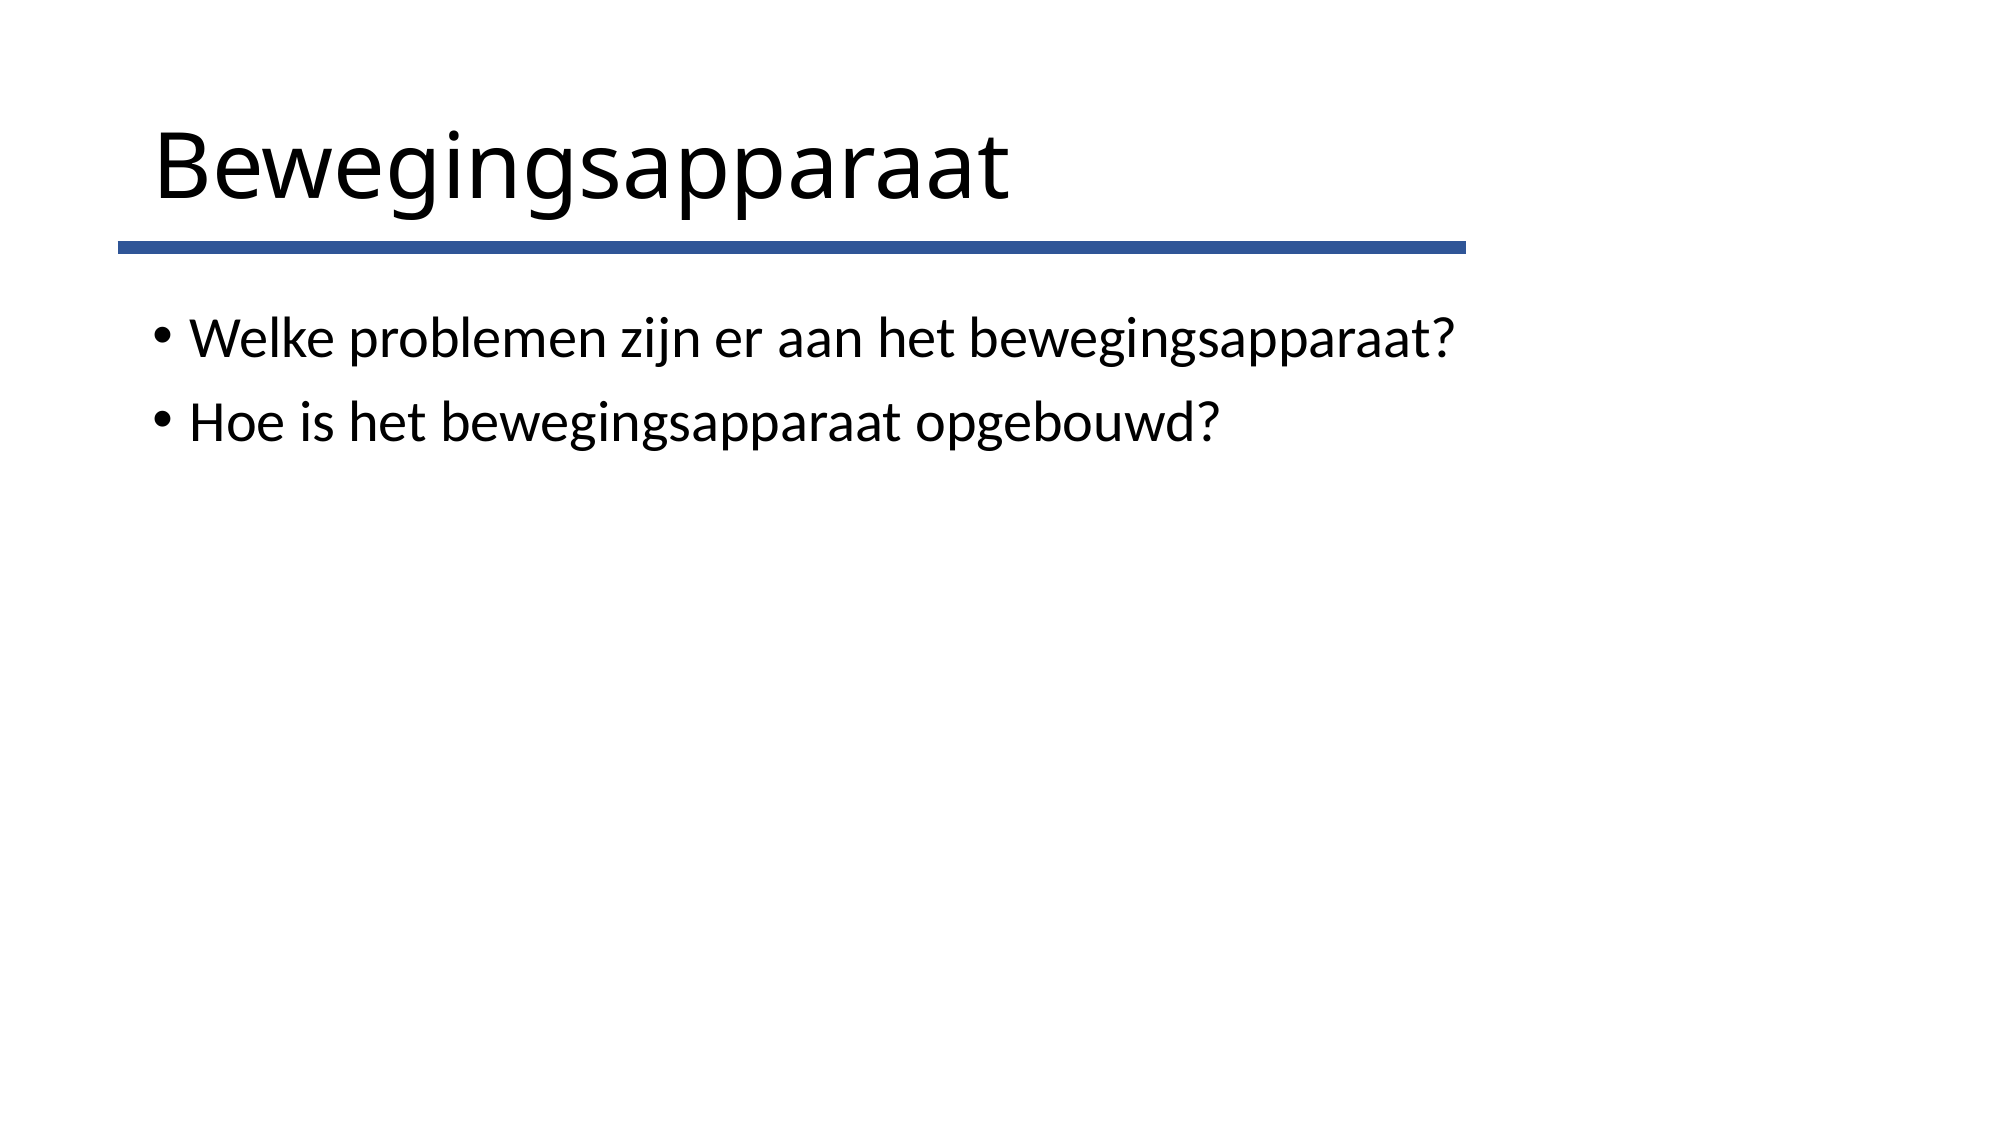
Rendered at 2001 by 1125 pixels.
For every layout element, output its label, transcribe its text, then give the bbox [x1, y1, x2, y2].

title Bewegingsapparaat [137, 59, 1863, 278]
list Welke problemen zijn er aan het bewegingsapparaat? Hoe is het bewegingsapparaat opgebouwd? [137, 299, 1863, 1014]
